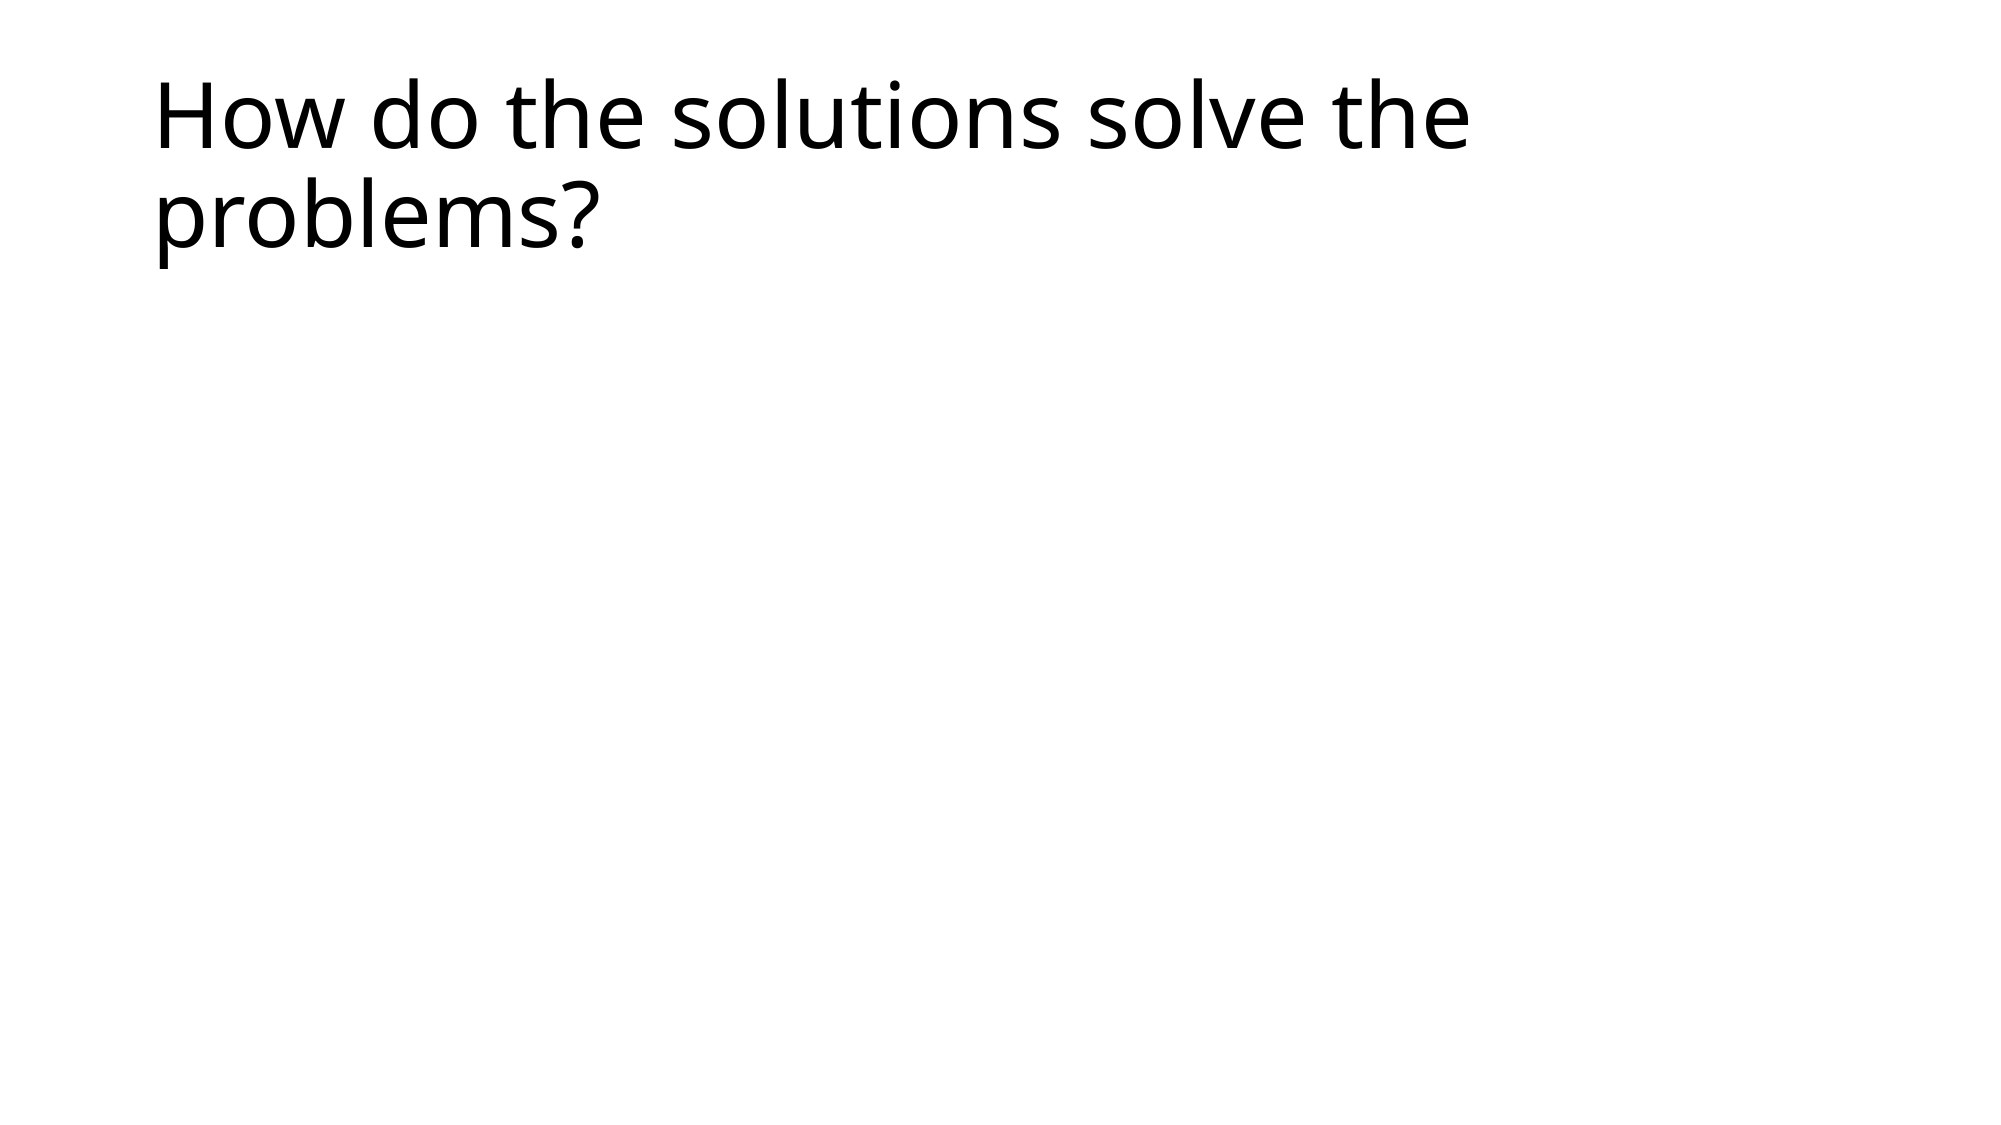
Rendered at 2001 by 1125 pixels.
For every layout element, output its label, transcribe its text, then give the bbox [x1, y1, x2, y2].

title How do the solutions solve the problems? [137, 59, 1863, 278]
